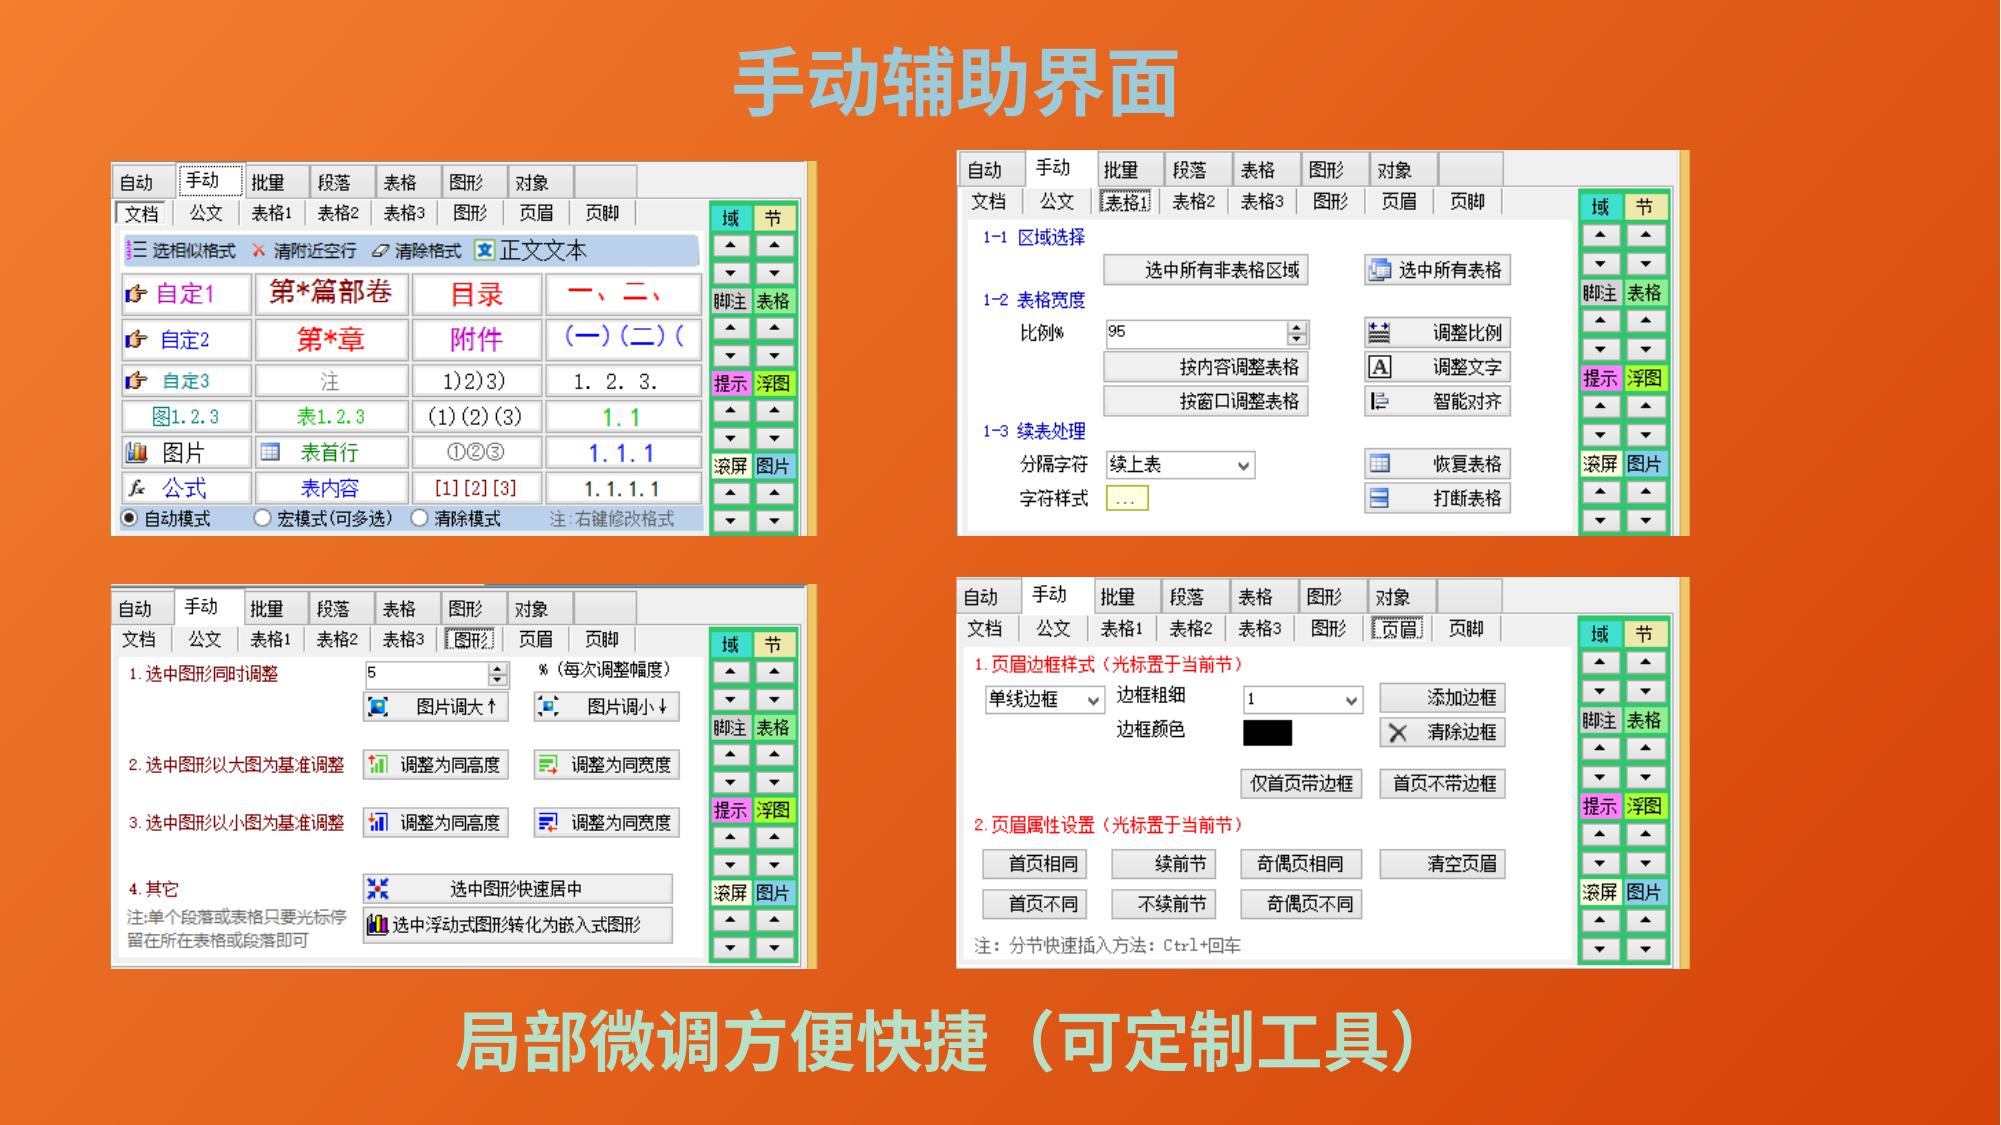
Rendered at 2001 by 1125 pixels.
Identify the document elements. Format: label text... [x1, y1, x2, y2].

text_box 局部微调方便快捷（可定制工具） [440, 992, 1473, 1088]
picture [110, 583, 818, 969]
picture [110, 161, 818, 536]
picture [956, 150, 1691, 536]
picture [956, 577, 1691, 969]
text_box 手动辅助界面 [716, 28, 1197, 134]
